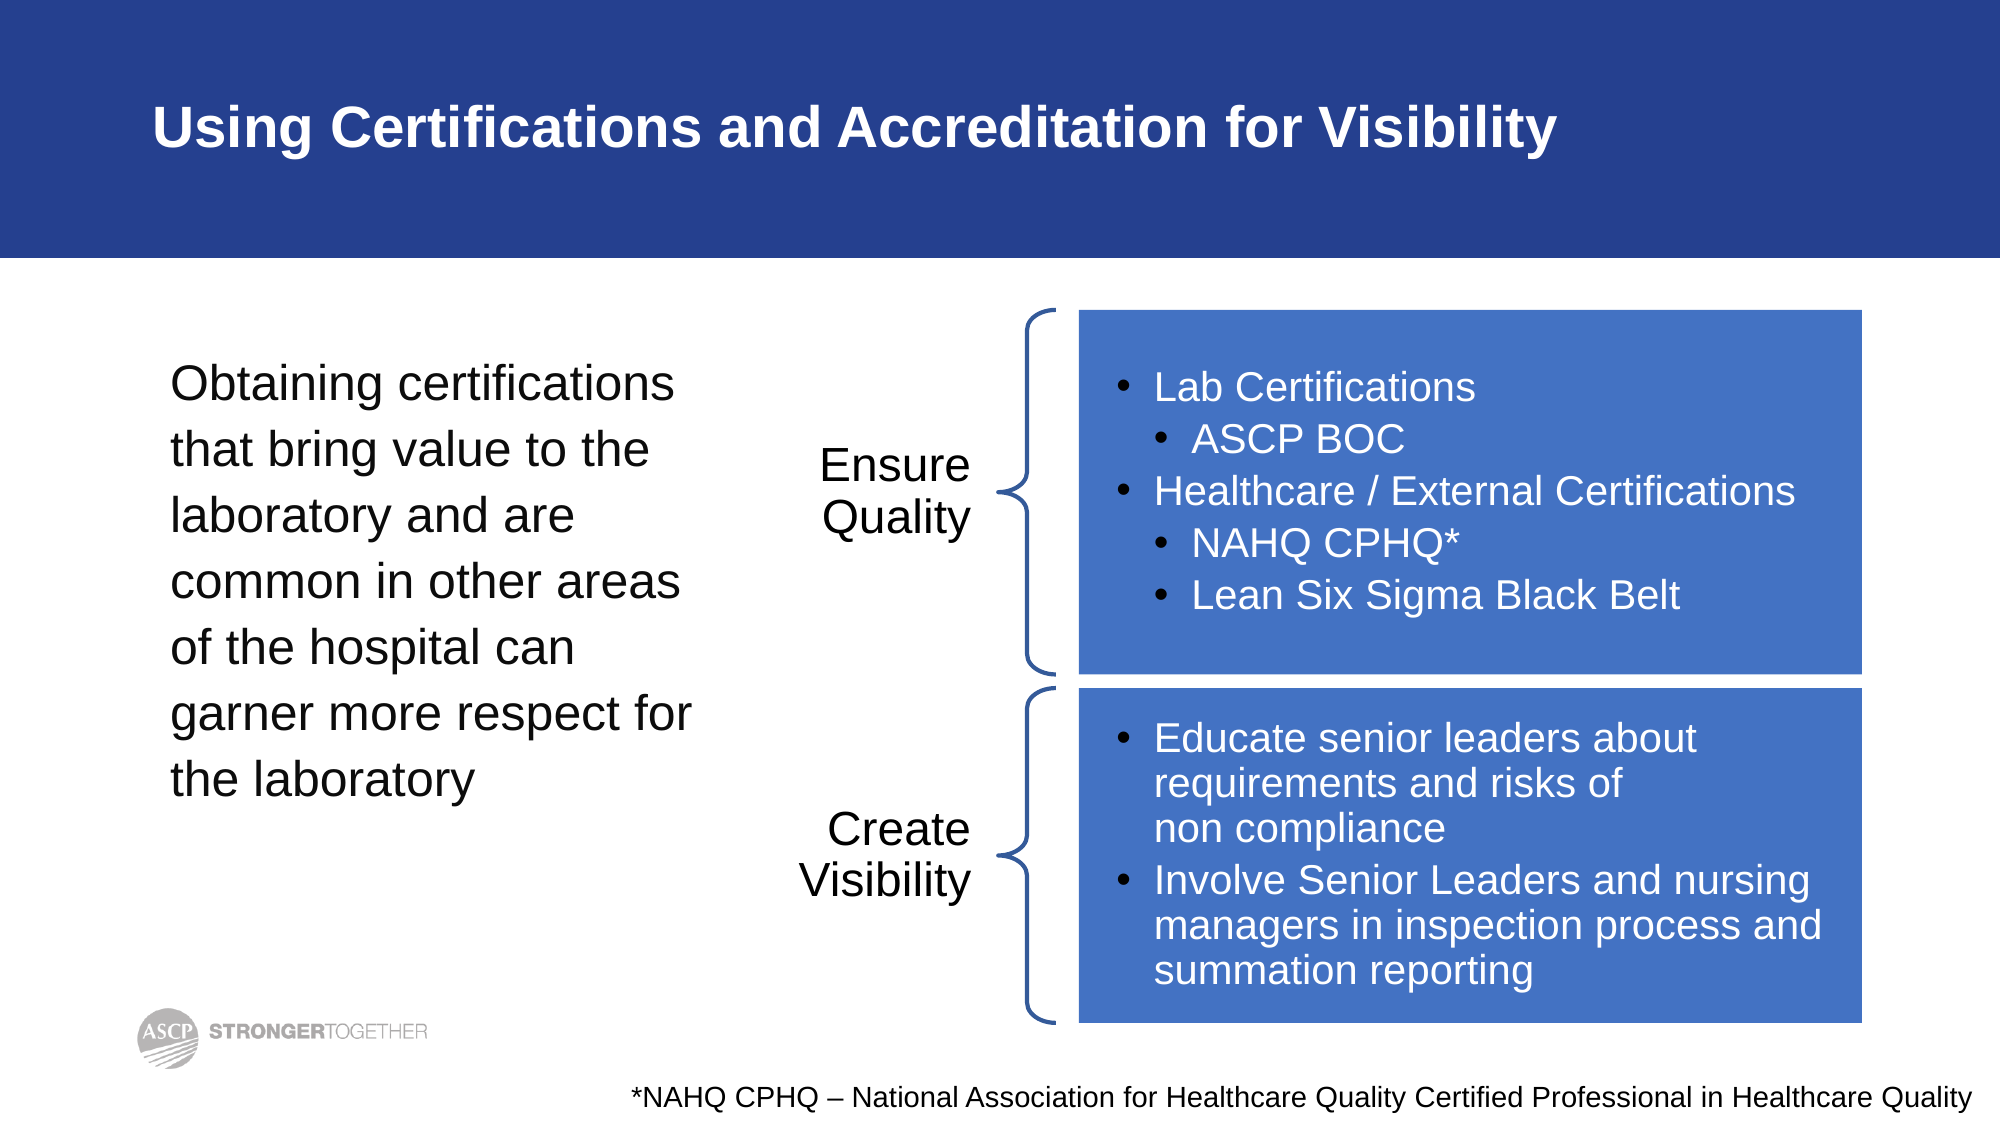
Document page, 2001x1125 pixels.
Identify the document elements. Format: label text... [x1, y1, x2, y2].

text_box *NAHQ CPHQ – National Association for Healthcare Quality Certified Professional in Healthcare Quality [616, 1071, 2000, 1122]
title Using Certifications and Accreditation for Visibility [137, 20, 1863, 238]
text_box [710, 309, 1886, 1024]
picture [137, 1008, 427, 1069]
list Obtaining certifications that bring value to the laboratory and are common in other areas of the hospital can garner more respect for the laboratory [137, 299, 710, 852]
